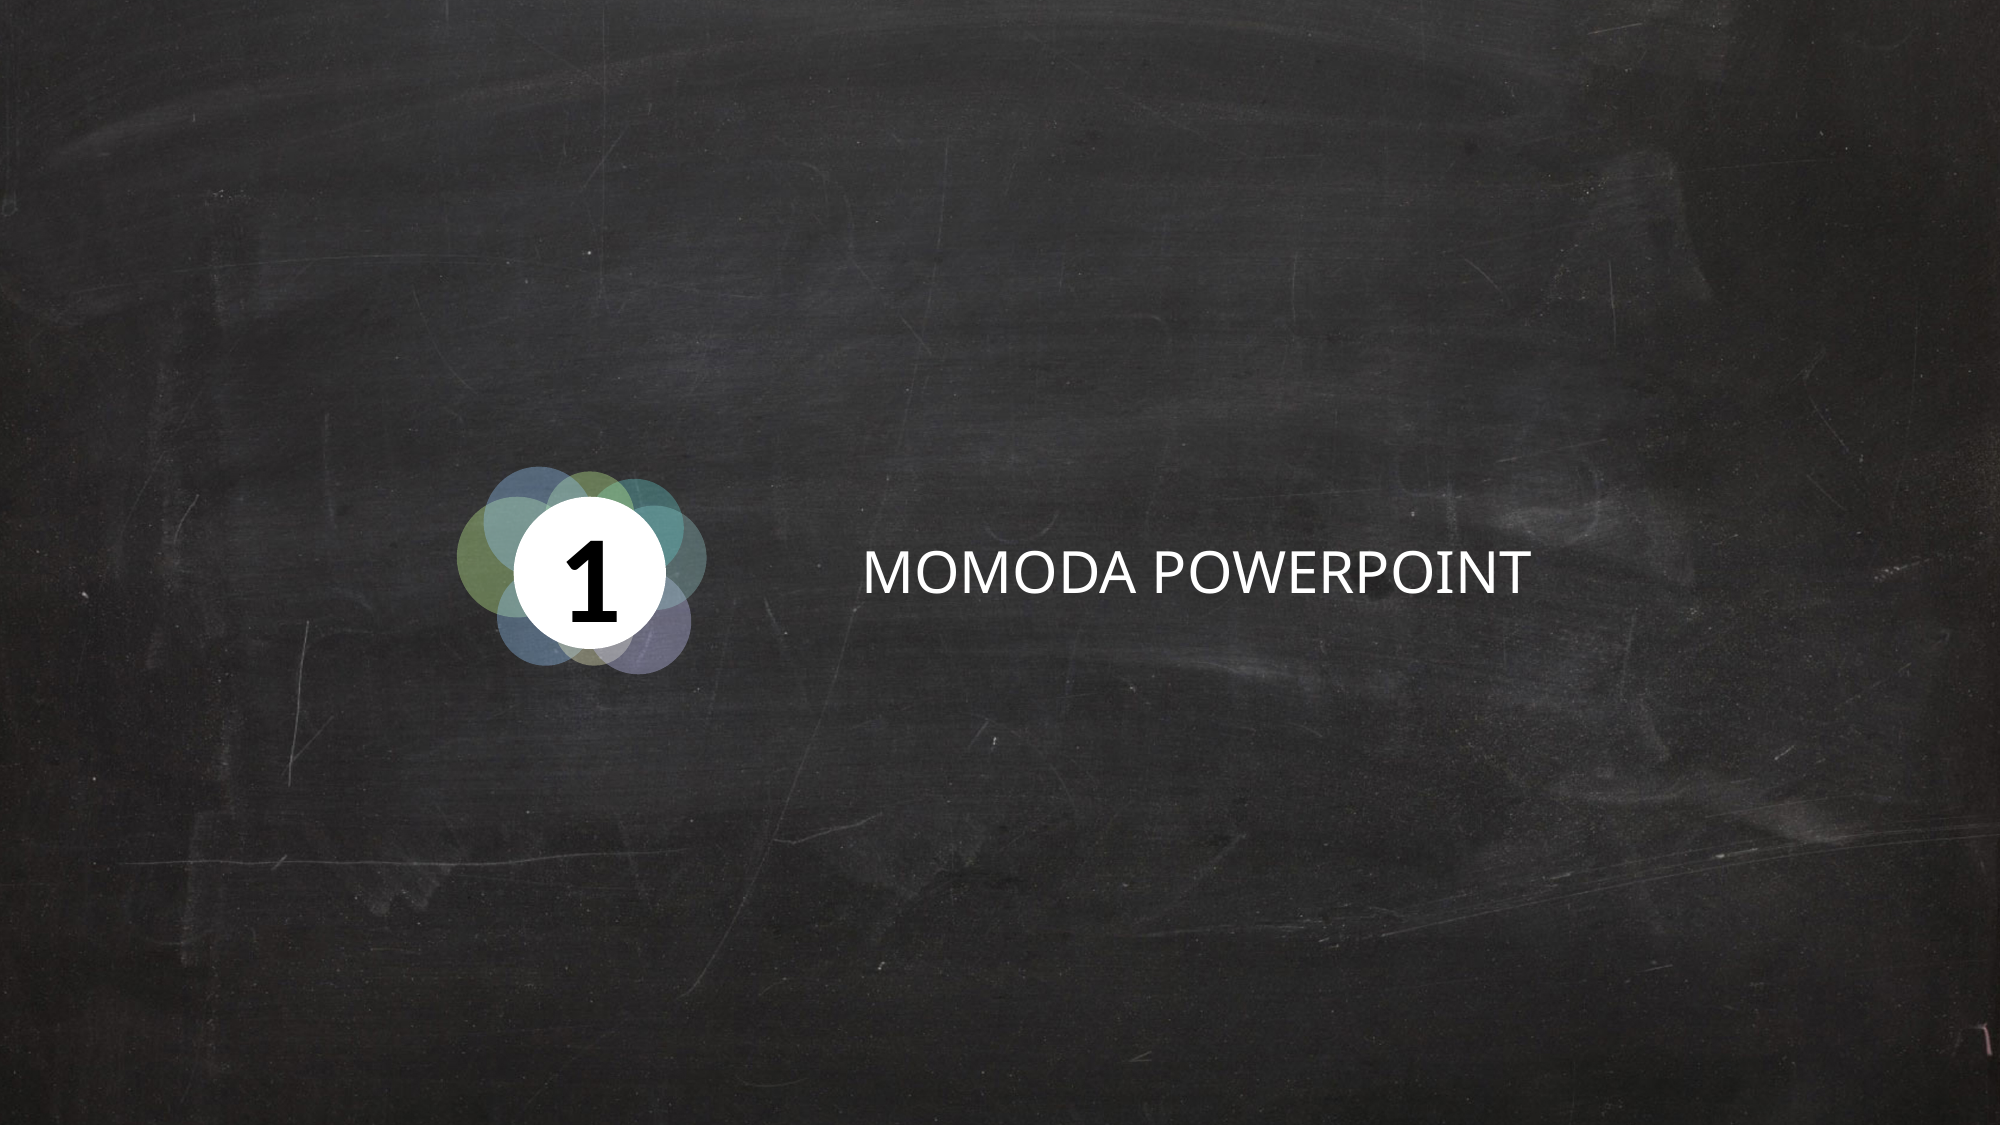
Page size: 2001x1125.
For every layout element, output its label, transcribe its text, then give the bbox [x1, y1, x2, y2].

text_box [456, 466, 707, 675]
picture [0, 0, 2000, 1125]
text_box MOMODA POWERPOINT [846, 527, 1627, 613]
